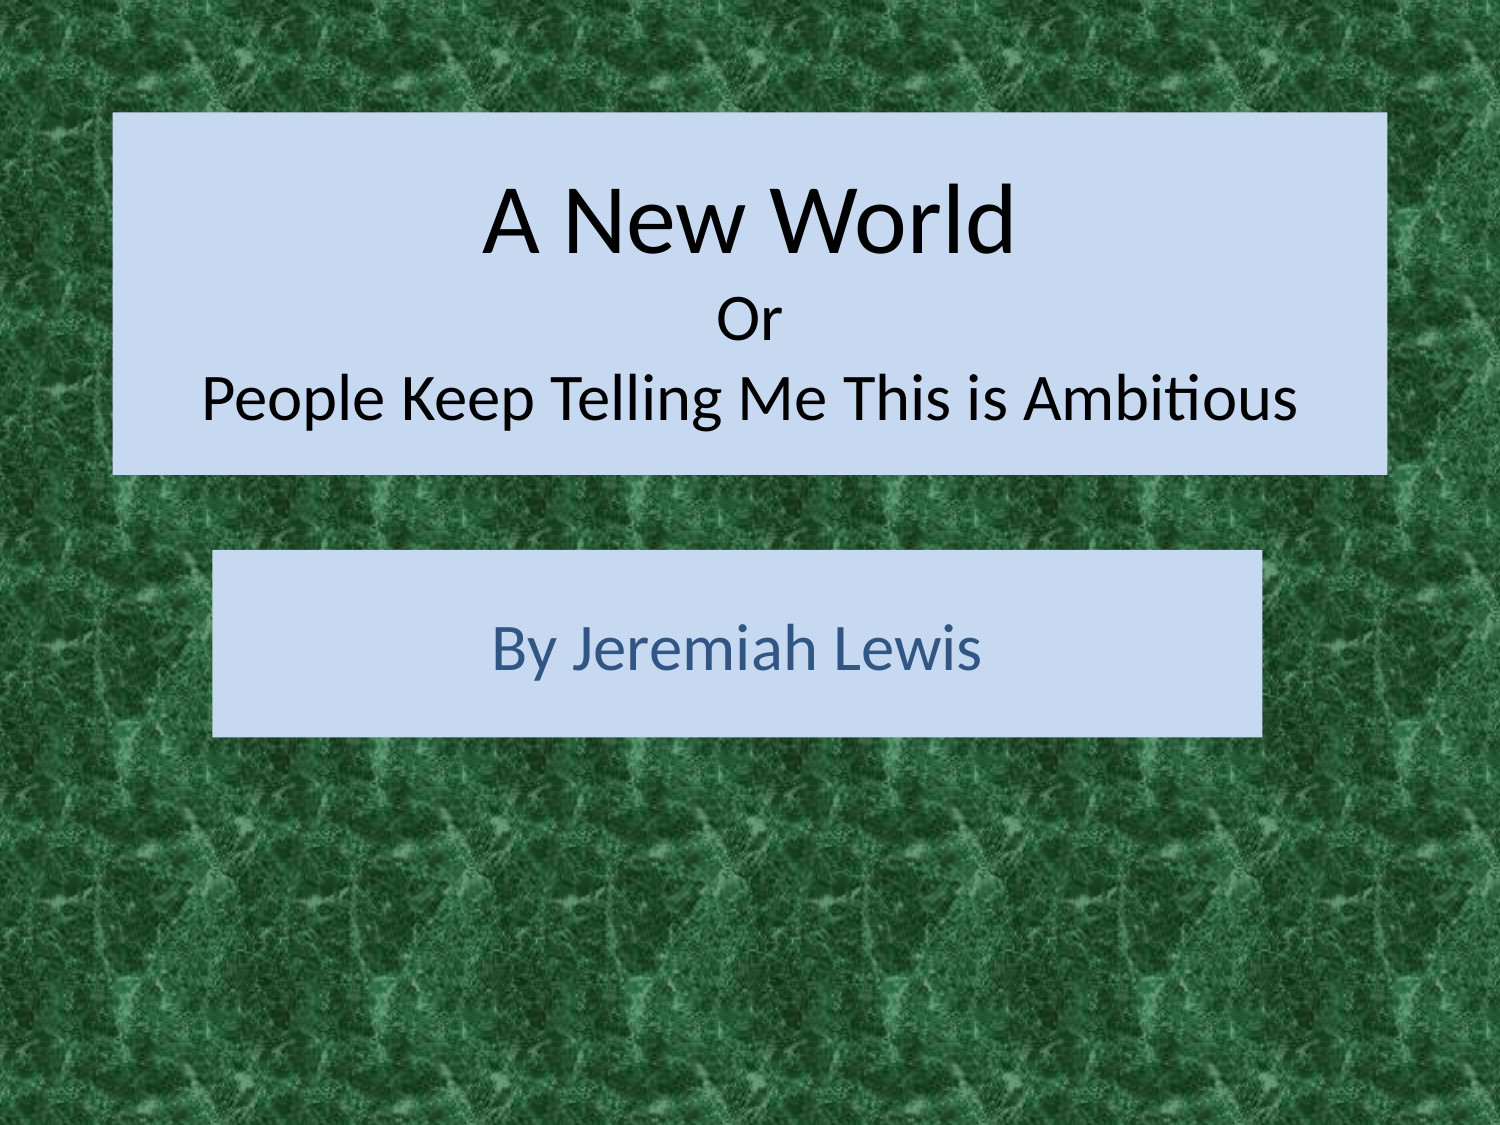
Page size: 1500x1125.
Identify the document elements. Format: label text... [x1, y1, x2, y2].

picture [0, 0, 1500, 1125]
subtitle By Jeremiah Lewis [212, 549, 1263, 738]
title A New World Or People Keep Telling Me This is Ambitious [112, 112, 1388, 475]
